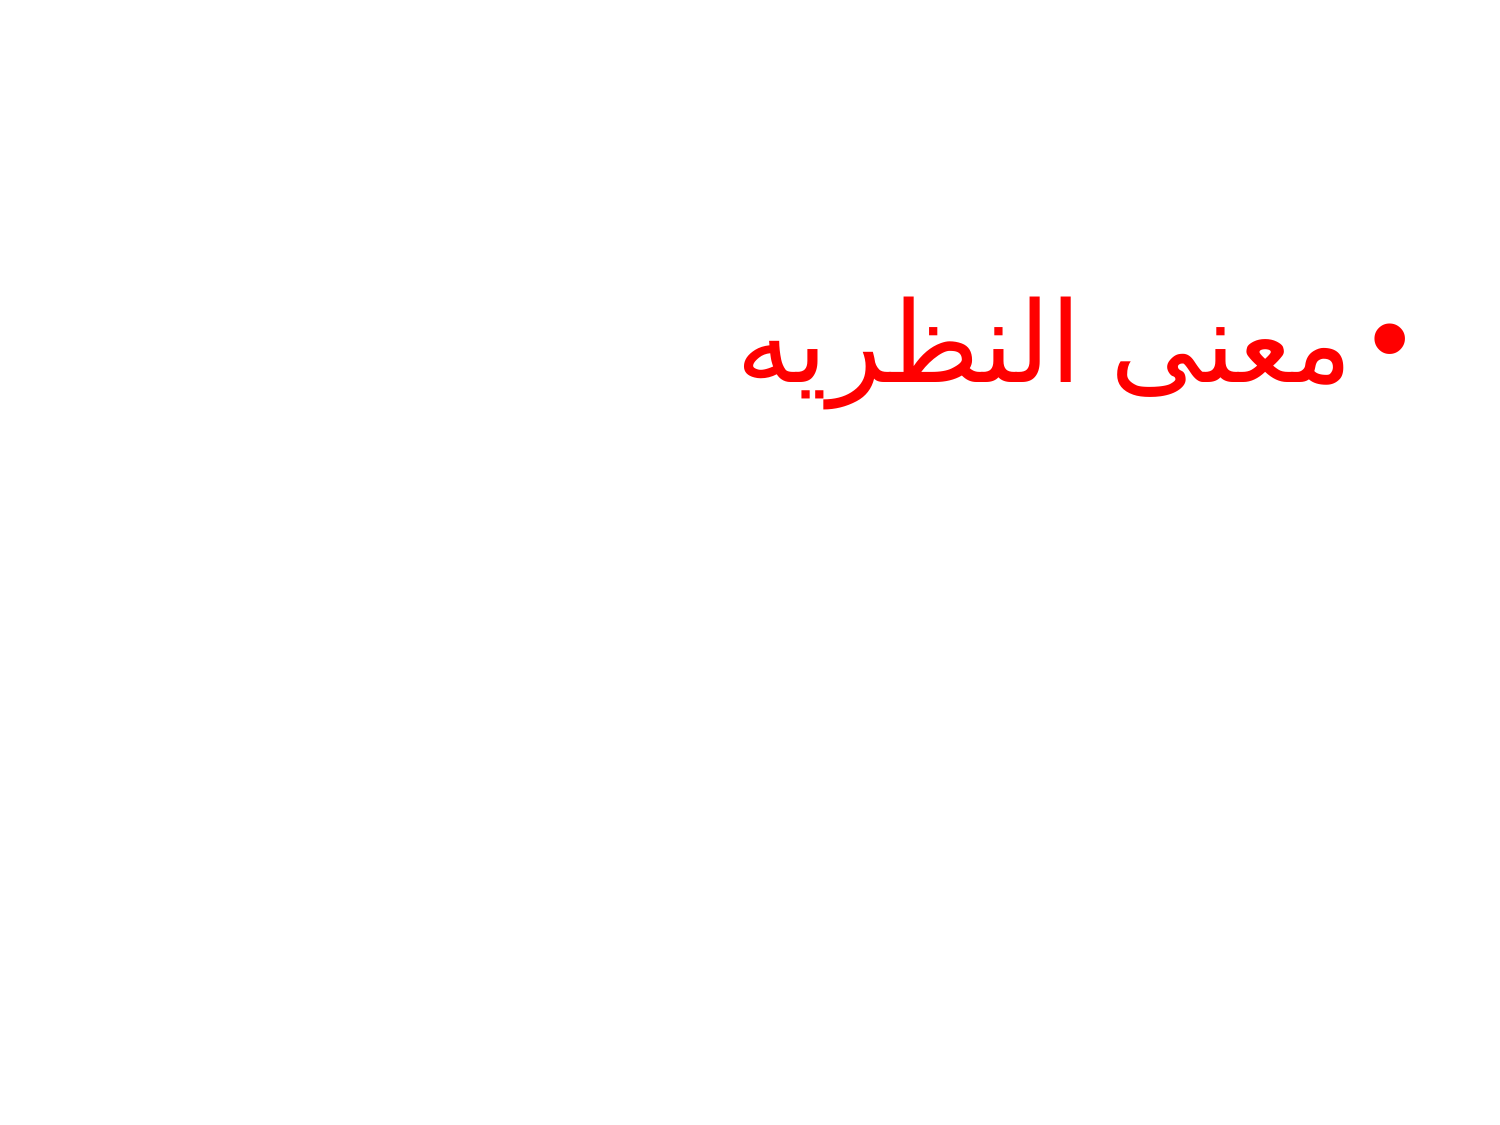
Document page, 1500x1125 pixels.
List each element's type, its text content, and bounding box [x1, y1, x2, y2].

list معنى النظريه [75, 262, 1425, 1005]
